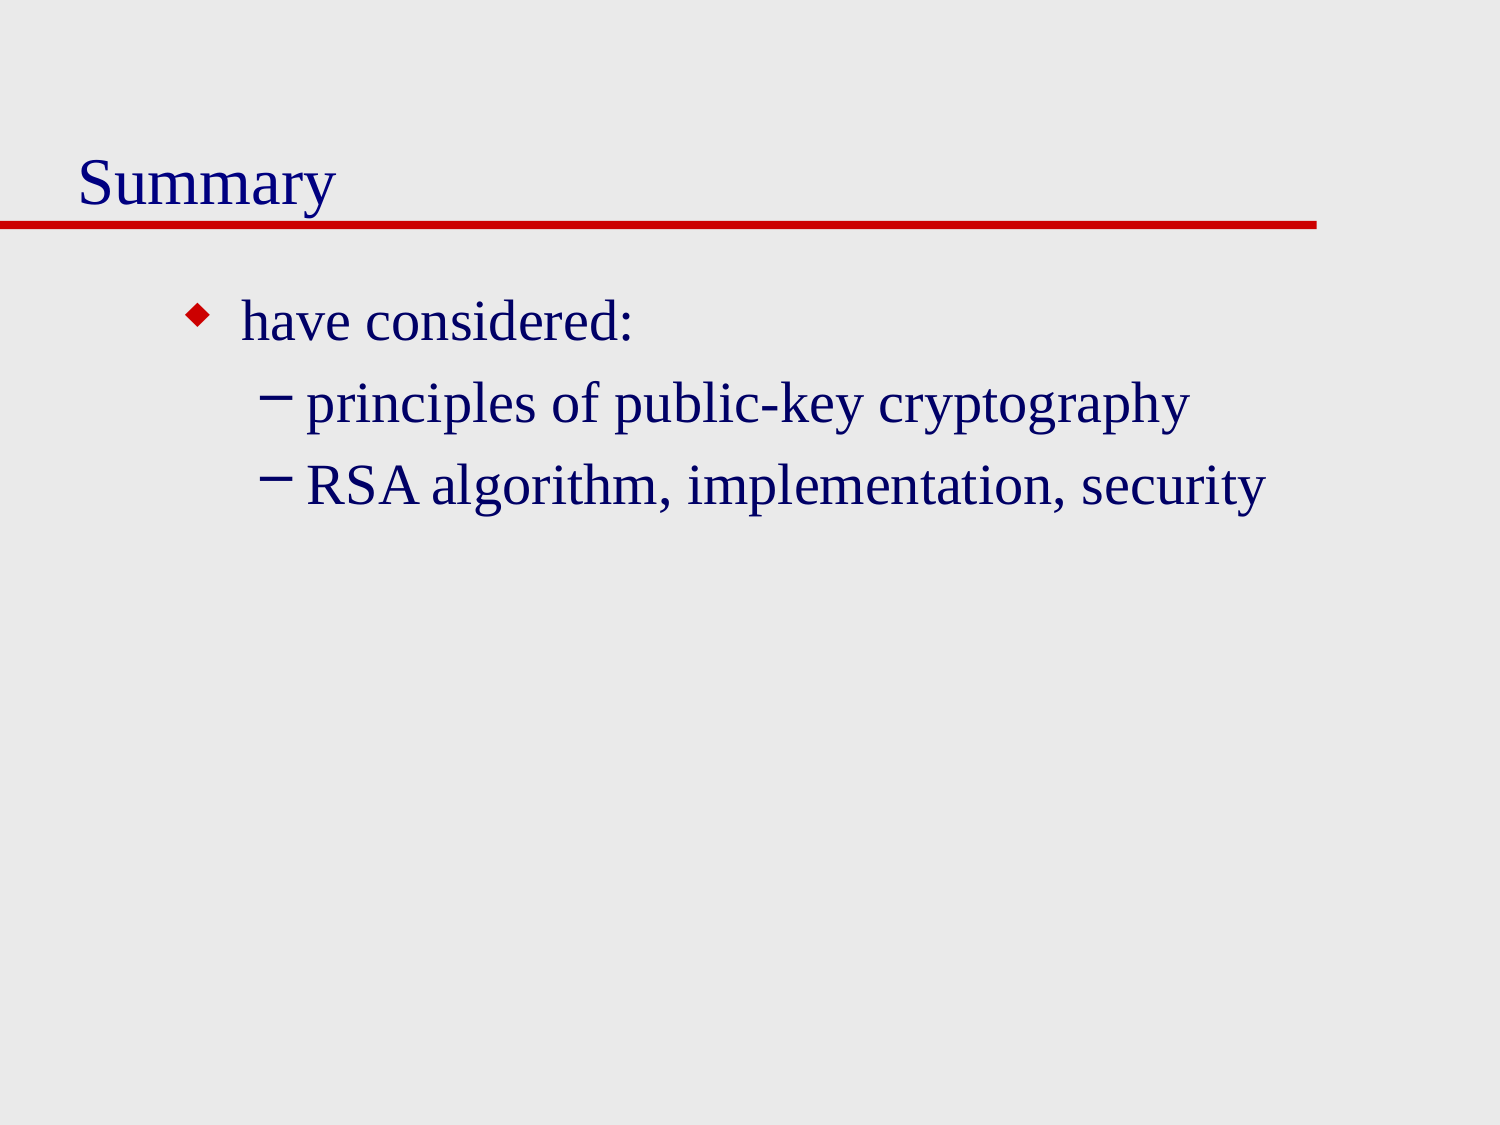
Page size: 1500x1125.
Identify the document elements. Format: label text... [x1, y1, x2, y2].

title Summary [62, 43, 1338, 226]
list have considered: principles of public-key cryptography RSA algorithm, implementation, security [169, 274, 1438, 951]
